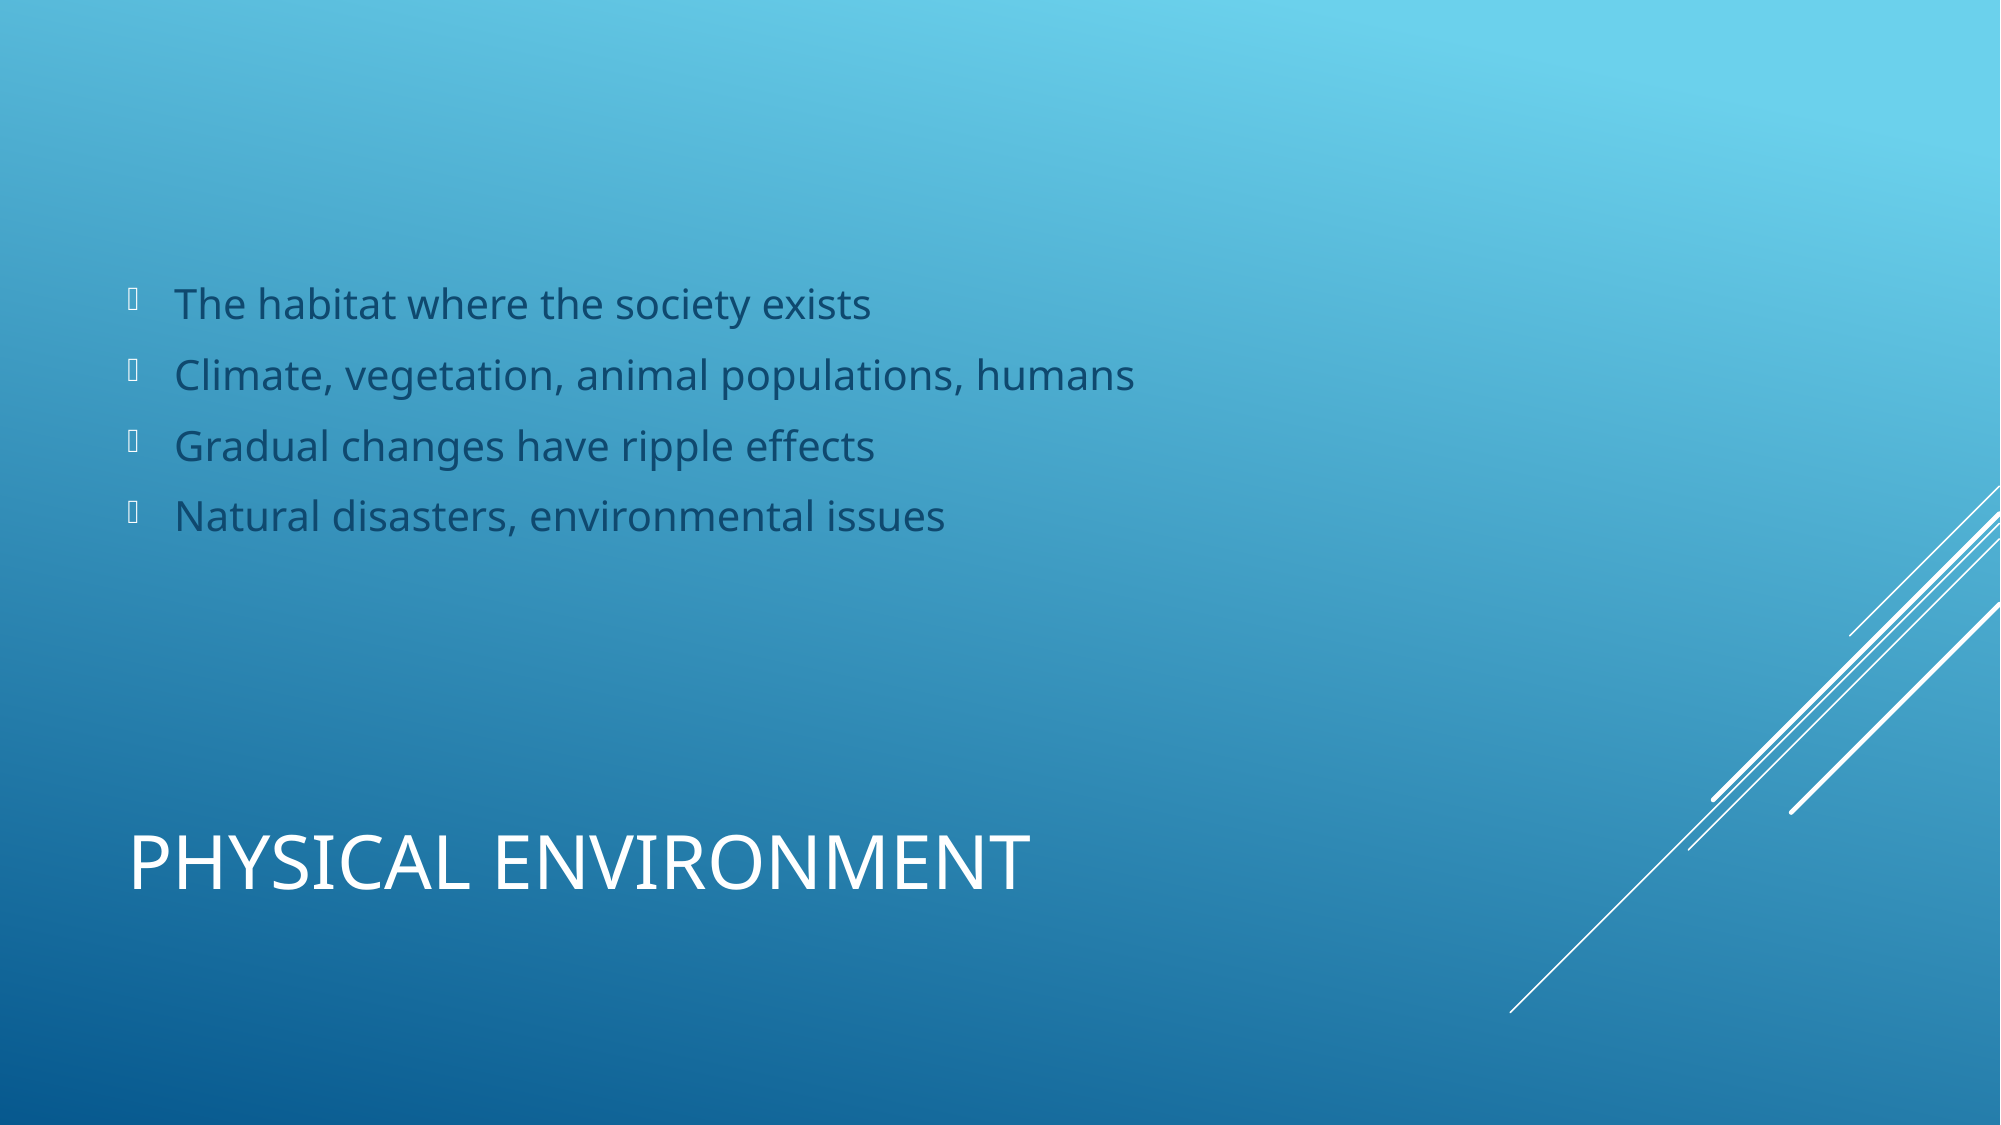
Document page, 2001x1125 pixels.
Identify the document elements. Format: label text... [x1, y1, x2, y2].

list The habitat where the society exists Climate, vegetation, animal populations, humans Gradual changes have ripple effects Natural disasters, environmental issues [112, 112, 1513, 706]
title PHYSICAL ENVIRONMENT [112, 736, 1513, 984]
